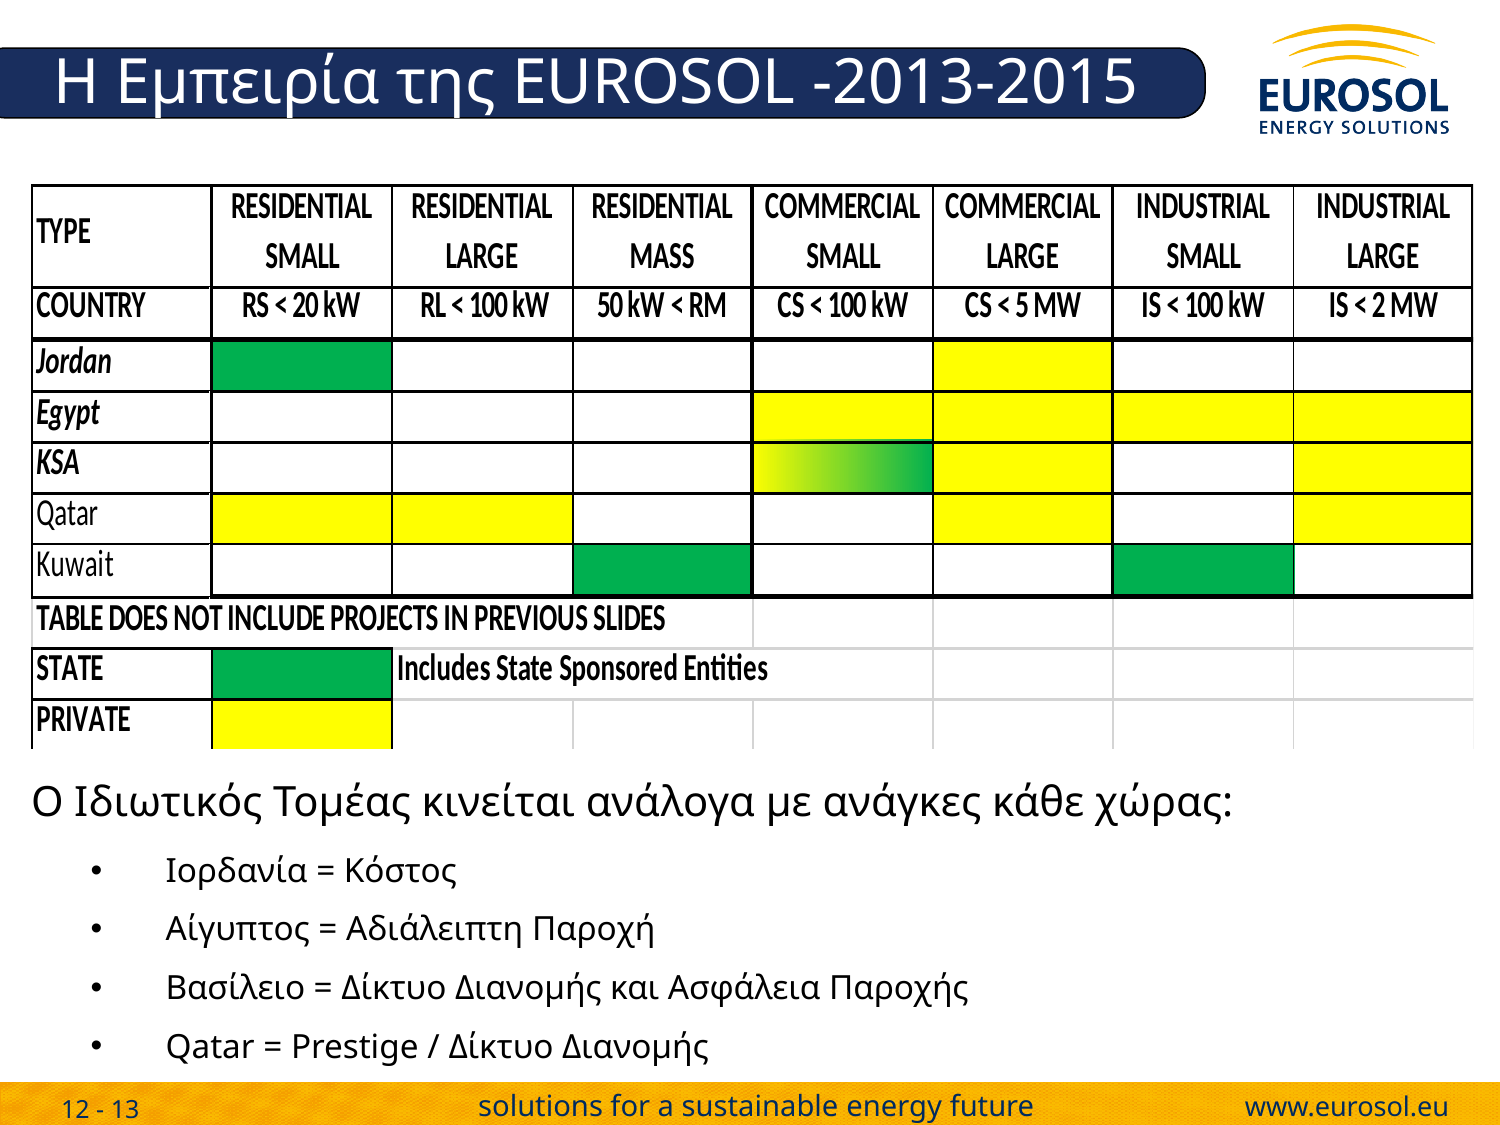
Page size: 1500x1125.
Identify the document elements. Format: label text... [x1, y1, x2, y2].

title Η Εμπειρία της EUROSOL -2013-2015 [53, 42, 1152, 124]
picture [30, 184, 1476, 752]
picture [1258, 20, 1450, 134]
picture [0, 1082, 1500, 1125]
list Ο Ιδιωτικός Τομέας κινείται ανάλογα με ανάγκες κάθε χώρας: Ιορδανία = Κόστος Αίγυπτος = Αδιάλειπτη Παροχή Βασίλειο = Δίκτυο Διανομής και Ασφάλεια Παροχής Qatar = Prestige / Δίκτυο Διανομής [31, 775, 1448, 1049]
